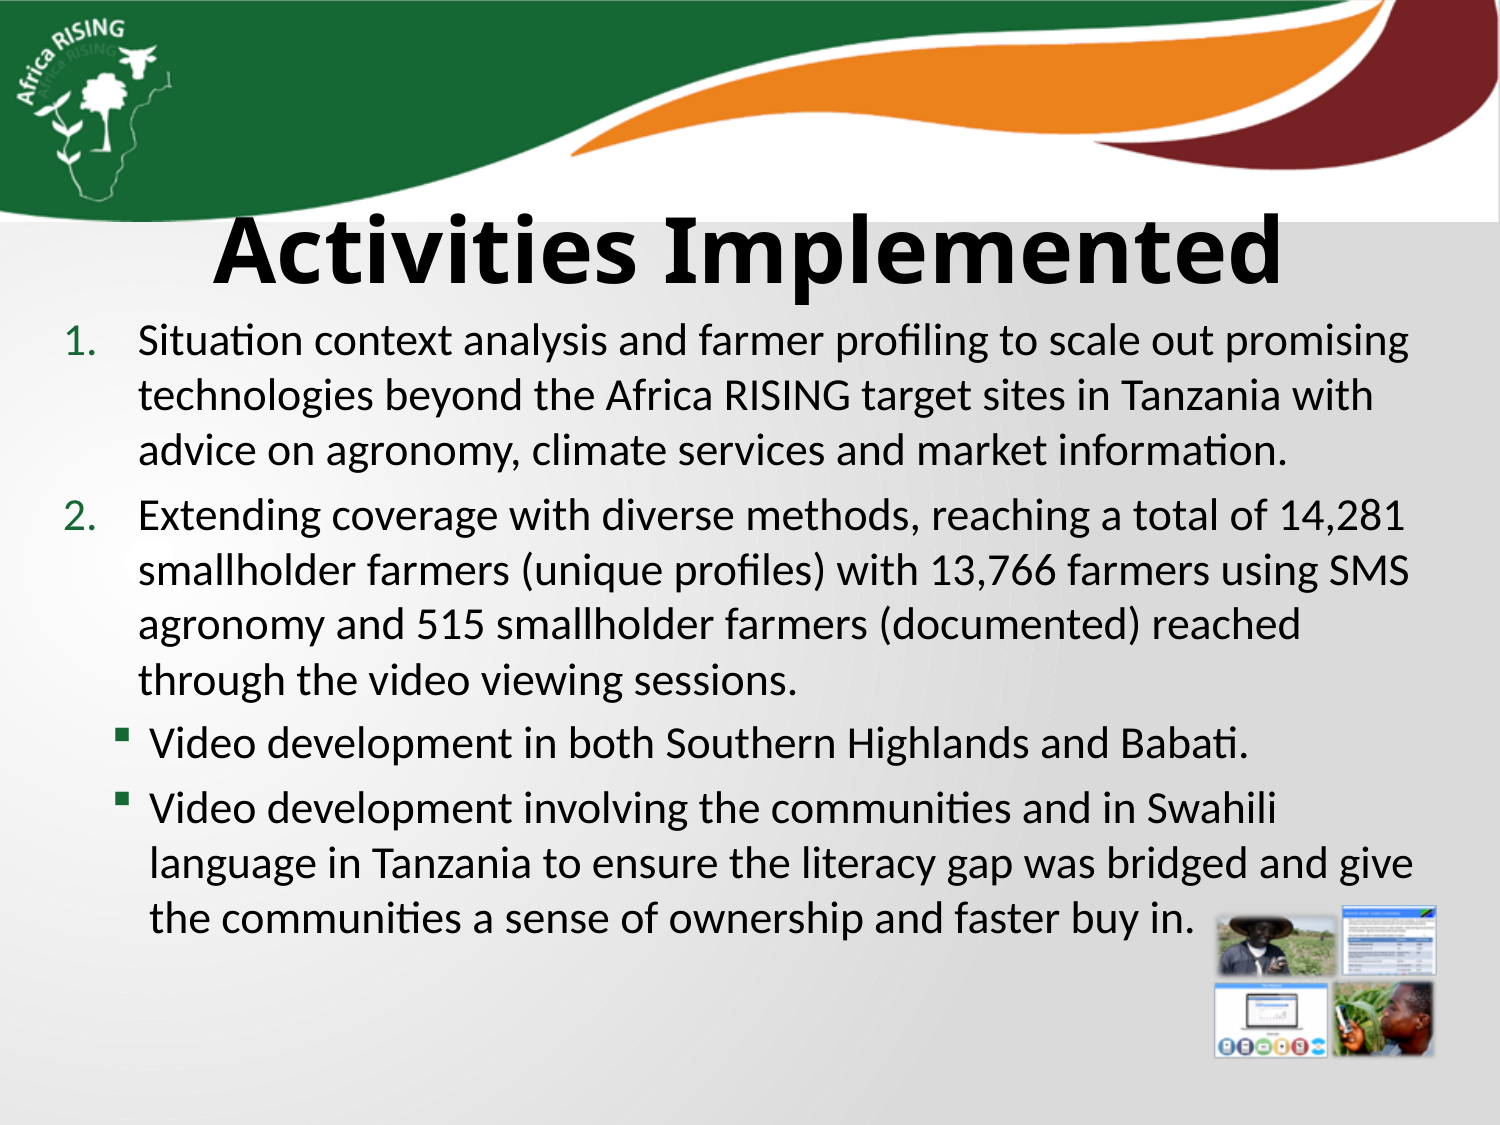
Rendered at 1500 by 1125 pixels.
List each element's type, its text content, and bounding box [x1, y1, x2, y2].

picture [0, 0, 1499, 184]
picture [1210, 904, 1441, 1064]
text_box Activities Implemented [0, 184, 1500, 322]
list Situation context analysis and farmer profiling to scale out promising technologies beyond the Africa RISING target sites in Tanzania with advice on agronomy, climate services and market information. Extending coverage with diverse methods, reaching a total of 14,281 smallholder farmers (unique profiles) with 13,766 farmers using SMS agronomy and 515 smallholder farmers (documented) reached through the video viewing sessions. Video development in both Southern Highlands and Babati. Video development involving the communities and in Swahili language in Tanzania to ensure the literacy gap was bridged and give the communities a sense of ownership and faster buy in. [29, 322, 1464, 1012]
